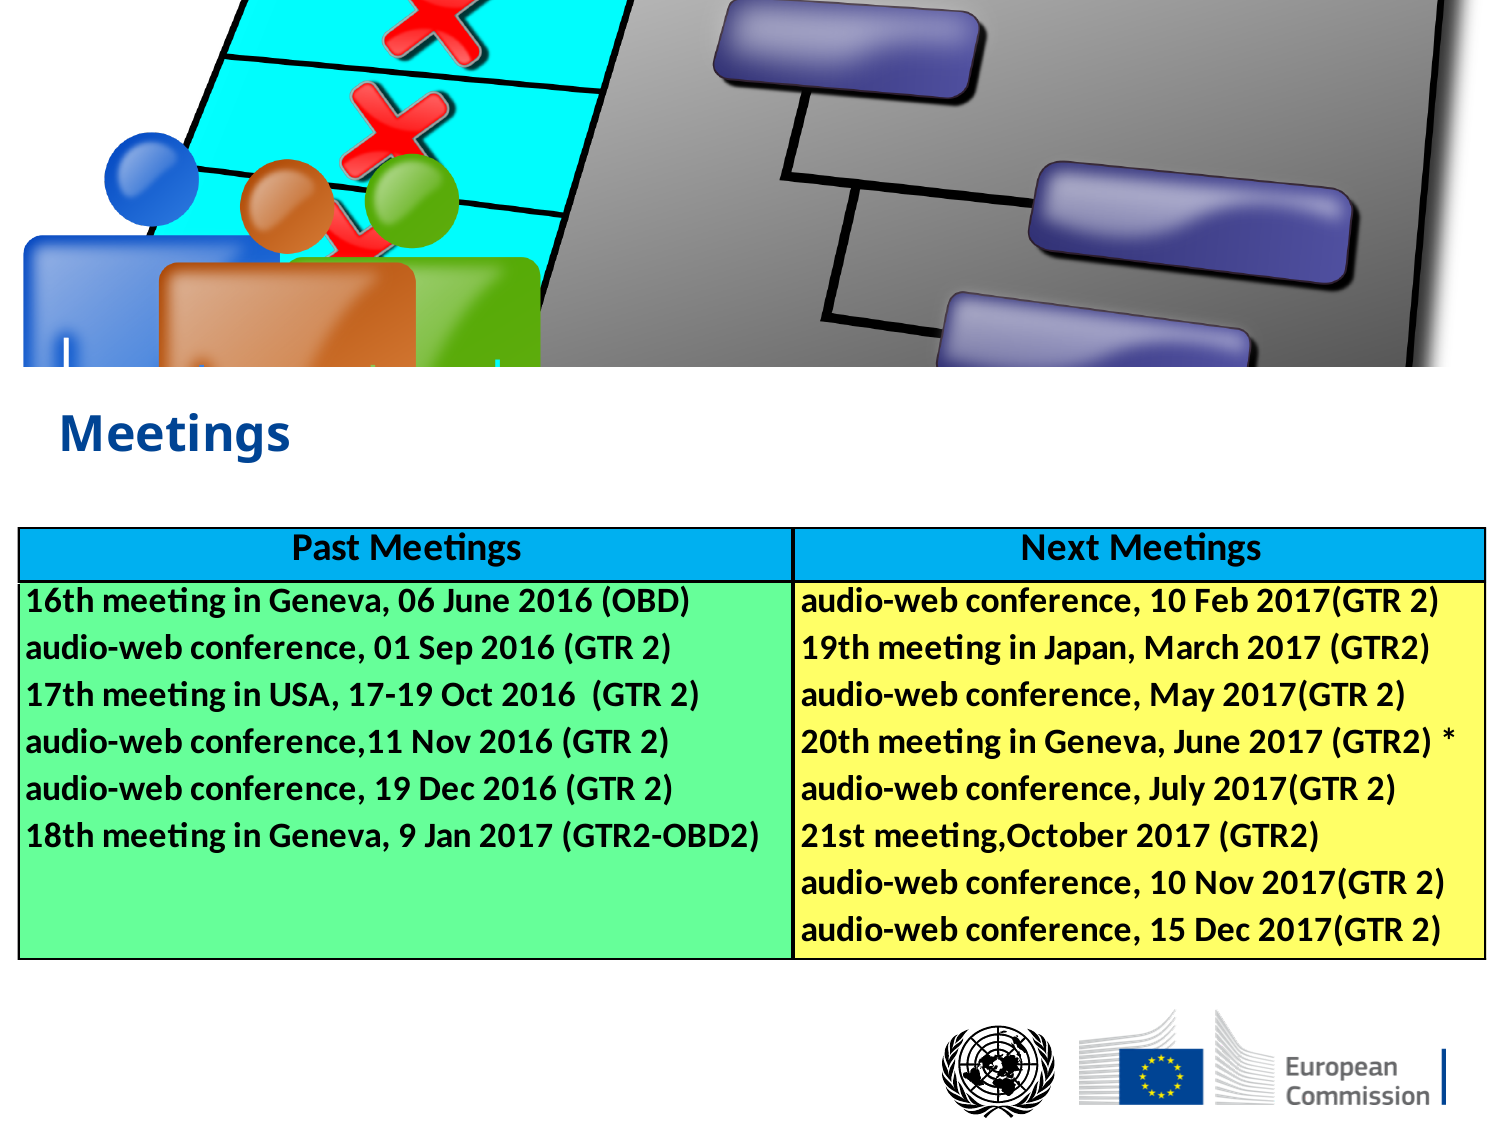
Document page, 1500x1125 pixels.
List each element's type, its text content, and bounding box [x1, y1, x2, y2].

picture [1078, 1008, 1447, 1106]
picture [0, 0, 1500, 367]
title Meetings [0, 373, 1500, 468]
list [17, 526, 1489, 962]
